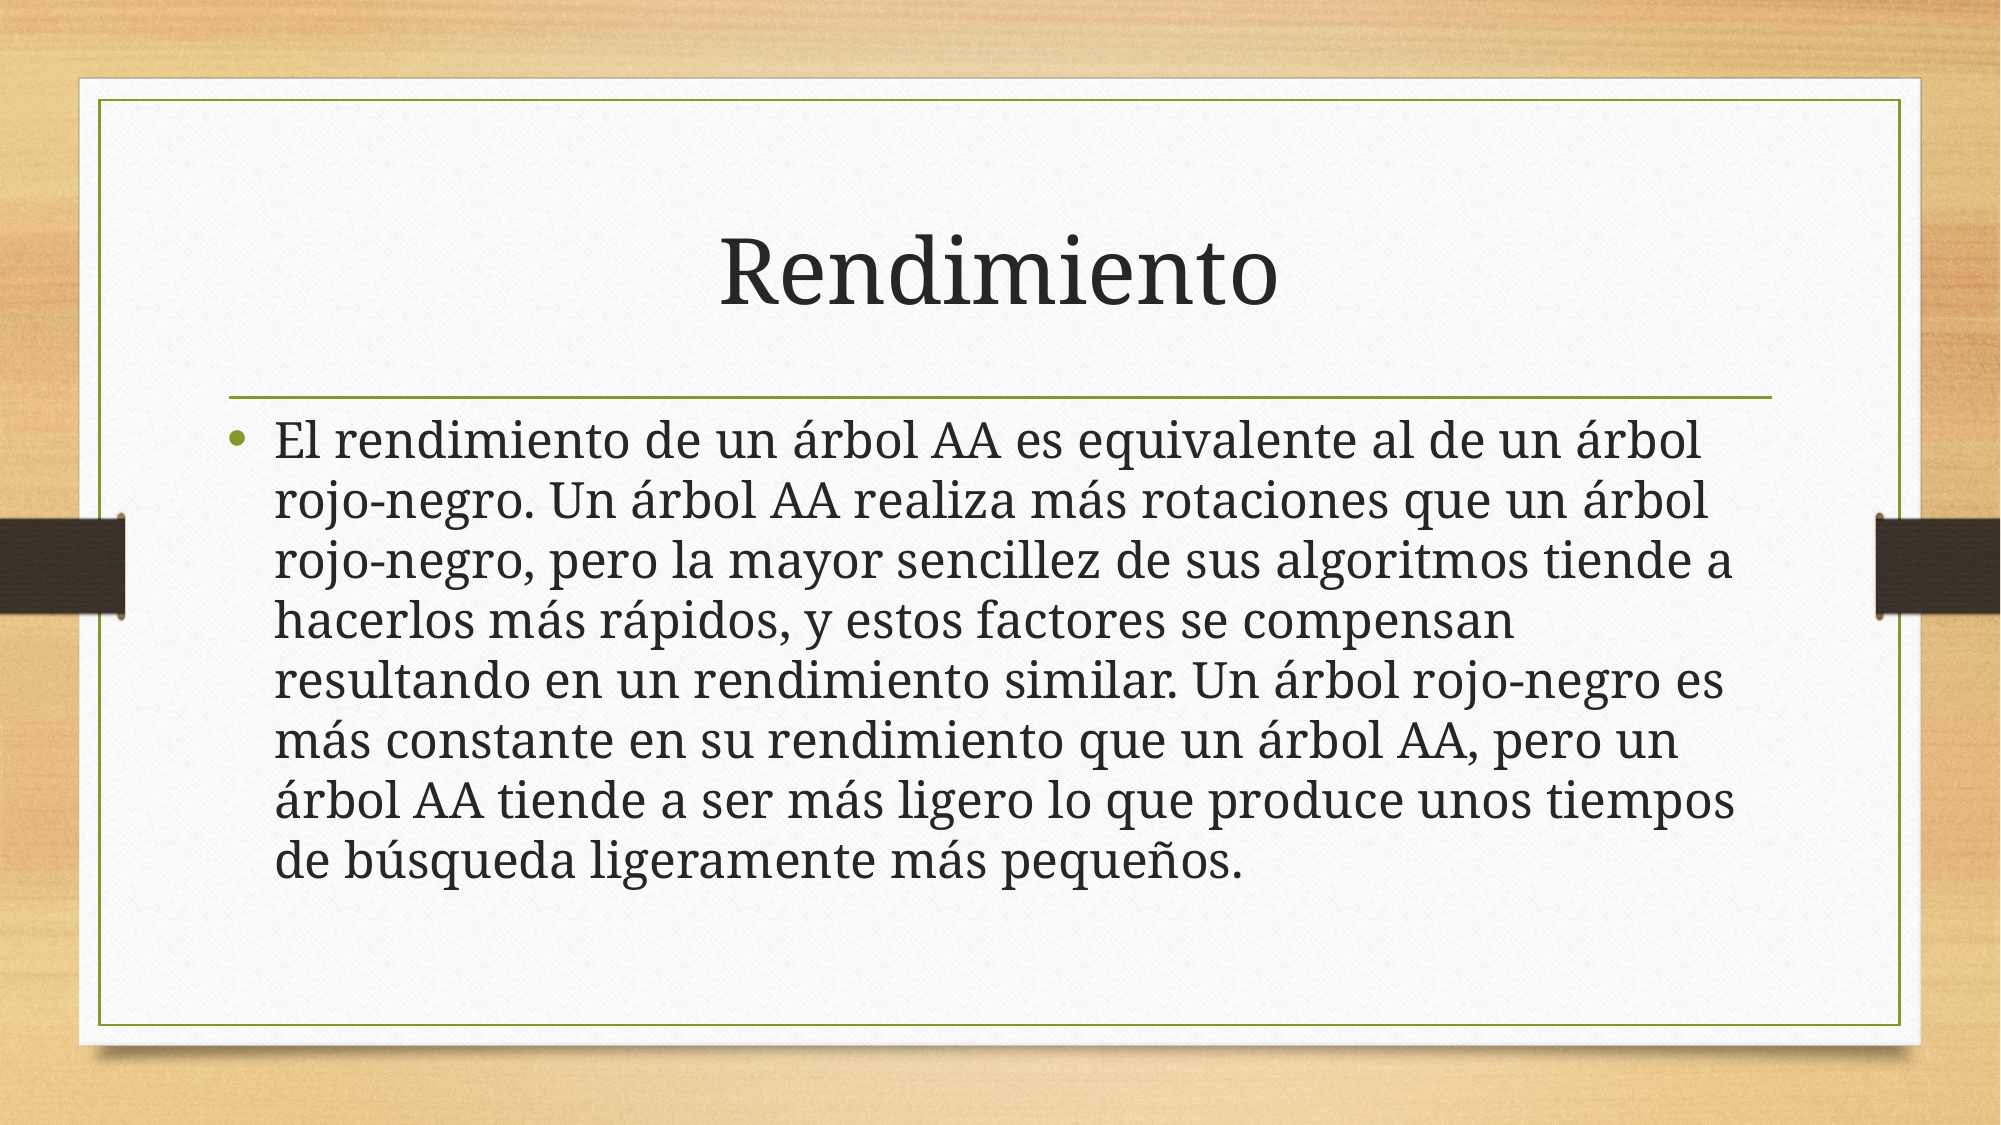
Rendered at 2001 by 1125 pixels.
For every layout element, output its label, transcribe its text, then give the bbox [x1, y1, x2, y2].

list El rendimiento de un árbol AA es equivalente al de un árbol rojo-negro. Un árbol AA realiza más rotaciones que un árbol rojo-negro, pero la mayor sencillez de sus algoritmos tiende a hacerlos más rápidos, y estos factores se compensan resultando en un rendimiento similar. Un árbol rojo-negro es más constante en su rendimiento que un árbol AA, pero un árbol AA tiende a ser más ligero lo que produce unos tiempos de búsqueda ligeramente más pequeños. [212, 400, 1788, 964]
picture [0, 0, 2001, 1125]
title Rendimiento [212, 161, 1788, 375]
